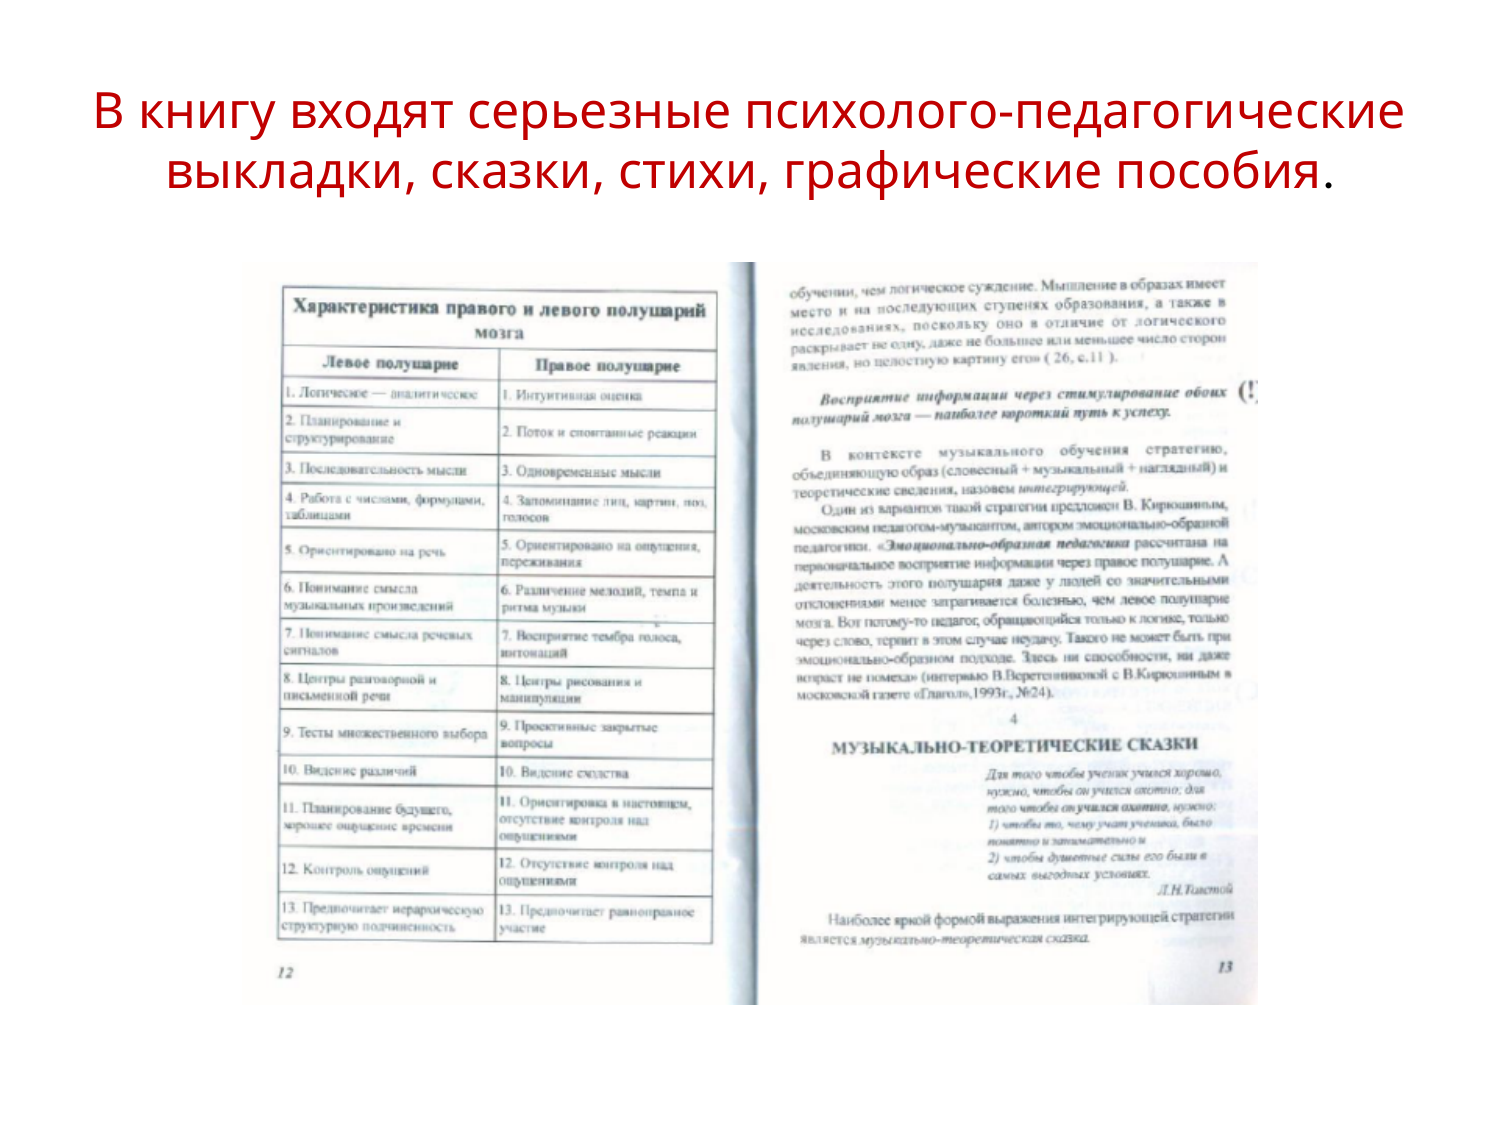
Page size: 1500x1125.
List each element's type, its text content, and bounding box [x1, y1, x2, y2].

title В книгу входят серьезные психолого-педагогические выкладки, сказки, стихи, графические пособия. [75, 45, 1425, 233]
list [242, 262, 1258, 1006]
